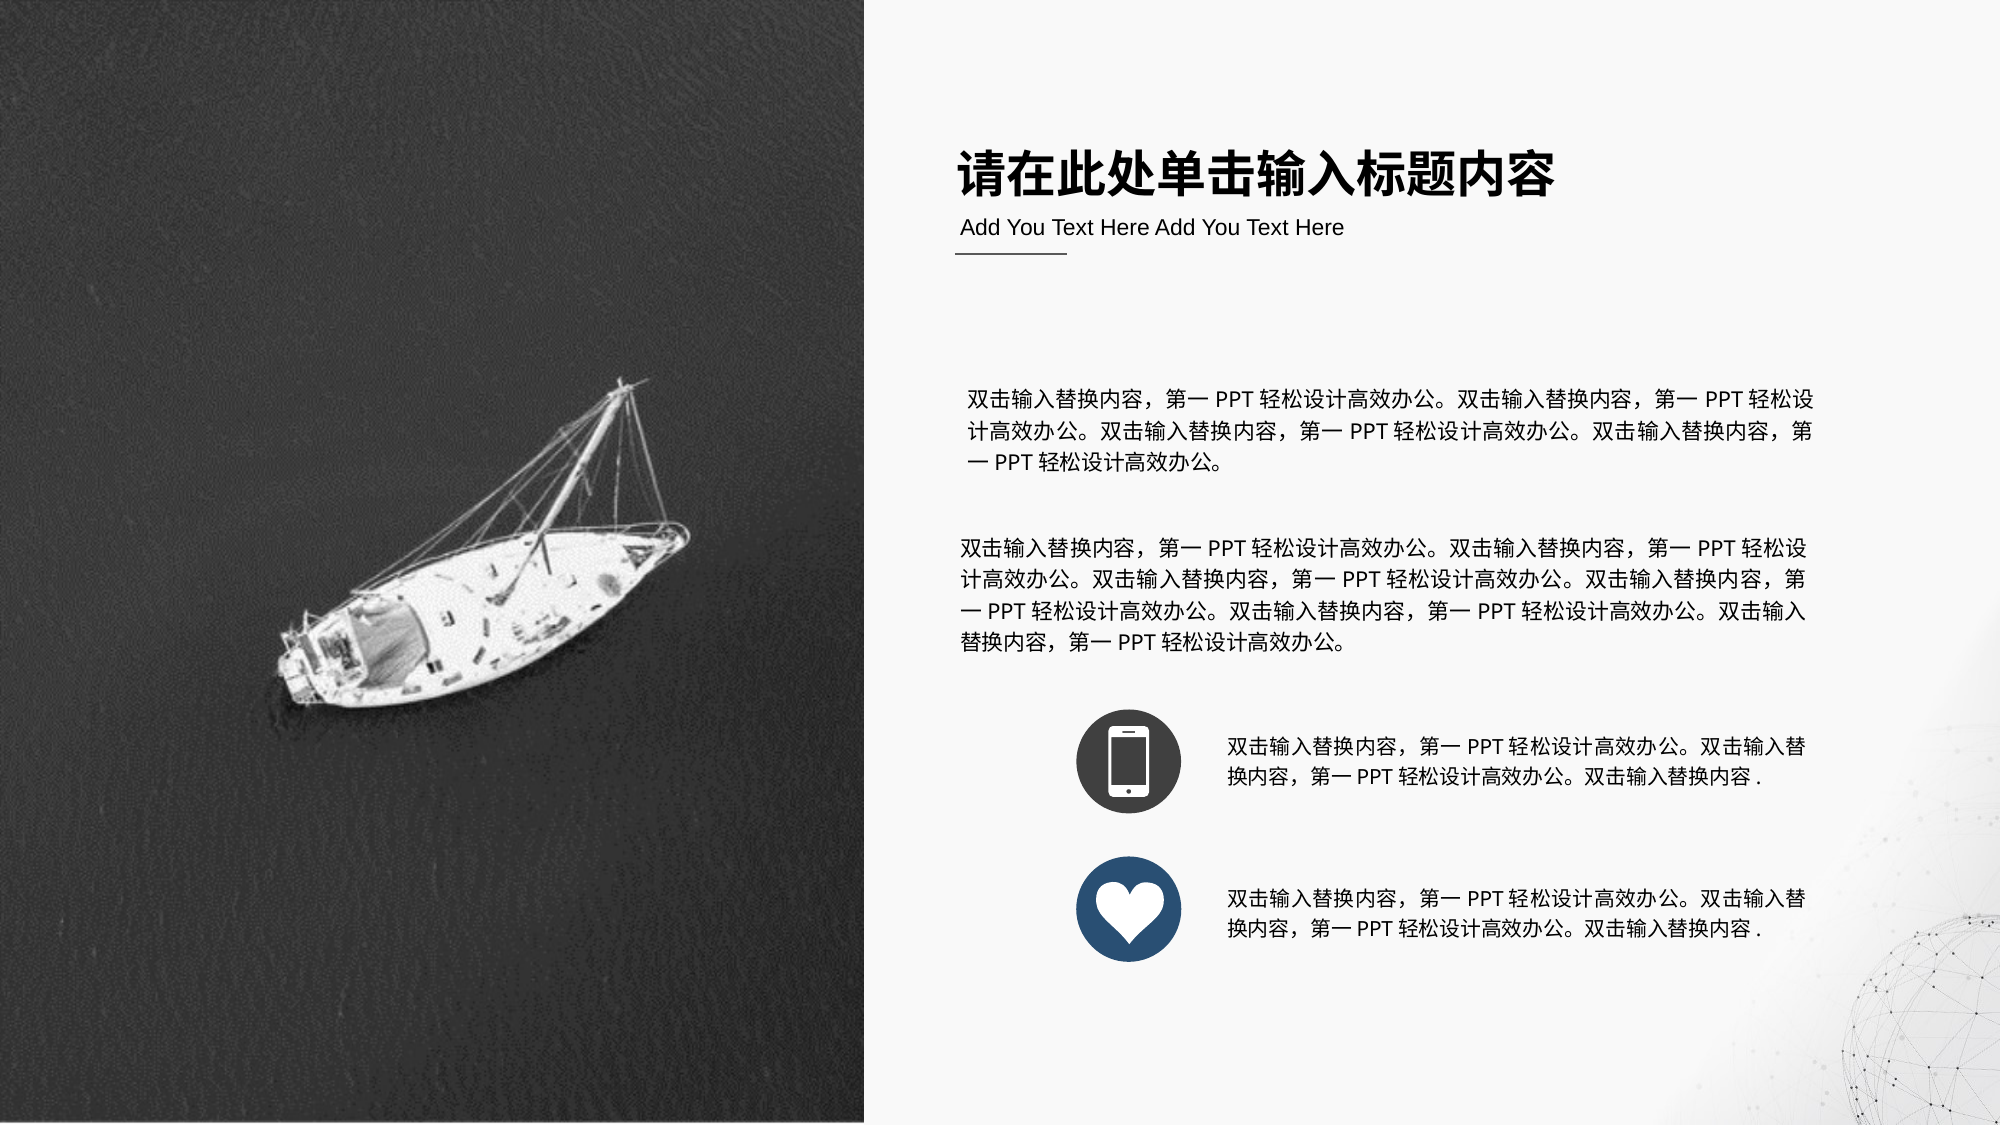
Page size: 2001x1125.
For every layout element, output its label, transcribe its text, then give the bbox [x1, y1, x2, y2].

text_box 双击输入替换内容，第一PPT轻松设计高效办公。双击输入替换内容，第一PPT轻松设计高效办公。双击输入替换内容，第一PPT轻松设计高效办公。双击输入替换内容，第一PPT轻松设计高效办公。双击输入替换内容，第一PPT轻松设计高效办公。双击输入替换内容，第一PPT轻松设计高效办公。 [945, 521, 1822, 663]
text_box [1069, 850, 1822, 969]
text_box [945, 137, 1635, 254]
picture [0, 0, 2000, 1125]
text_box 双击输入替换内容，第一PPT轻松设计高效办公。双击输入替换内容，第一PPT轻松设计高效办公。双击输入替换内容，第一PPT轻松设计高效办公。双击输入替换内容，第一PPT轻松设计高效办公。 [952, 373, 1830, 483]
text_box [1076, 709, 1822, 814]
